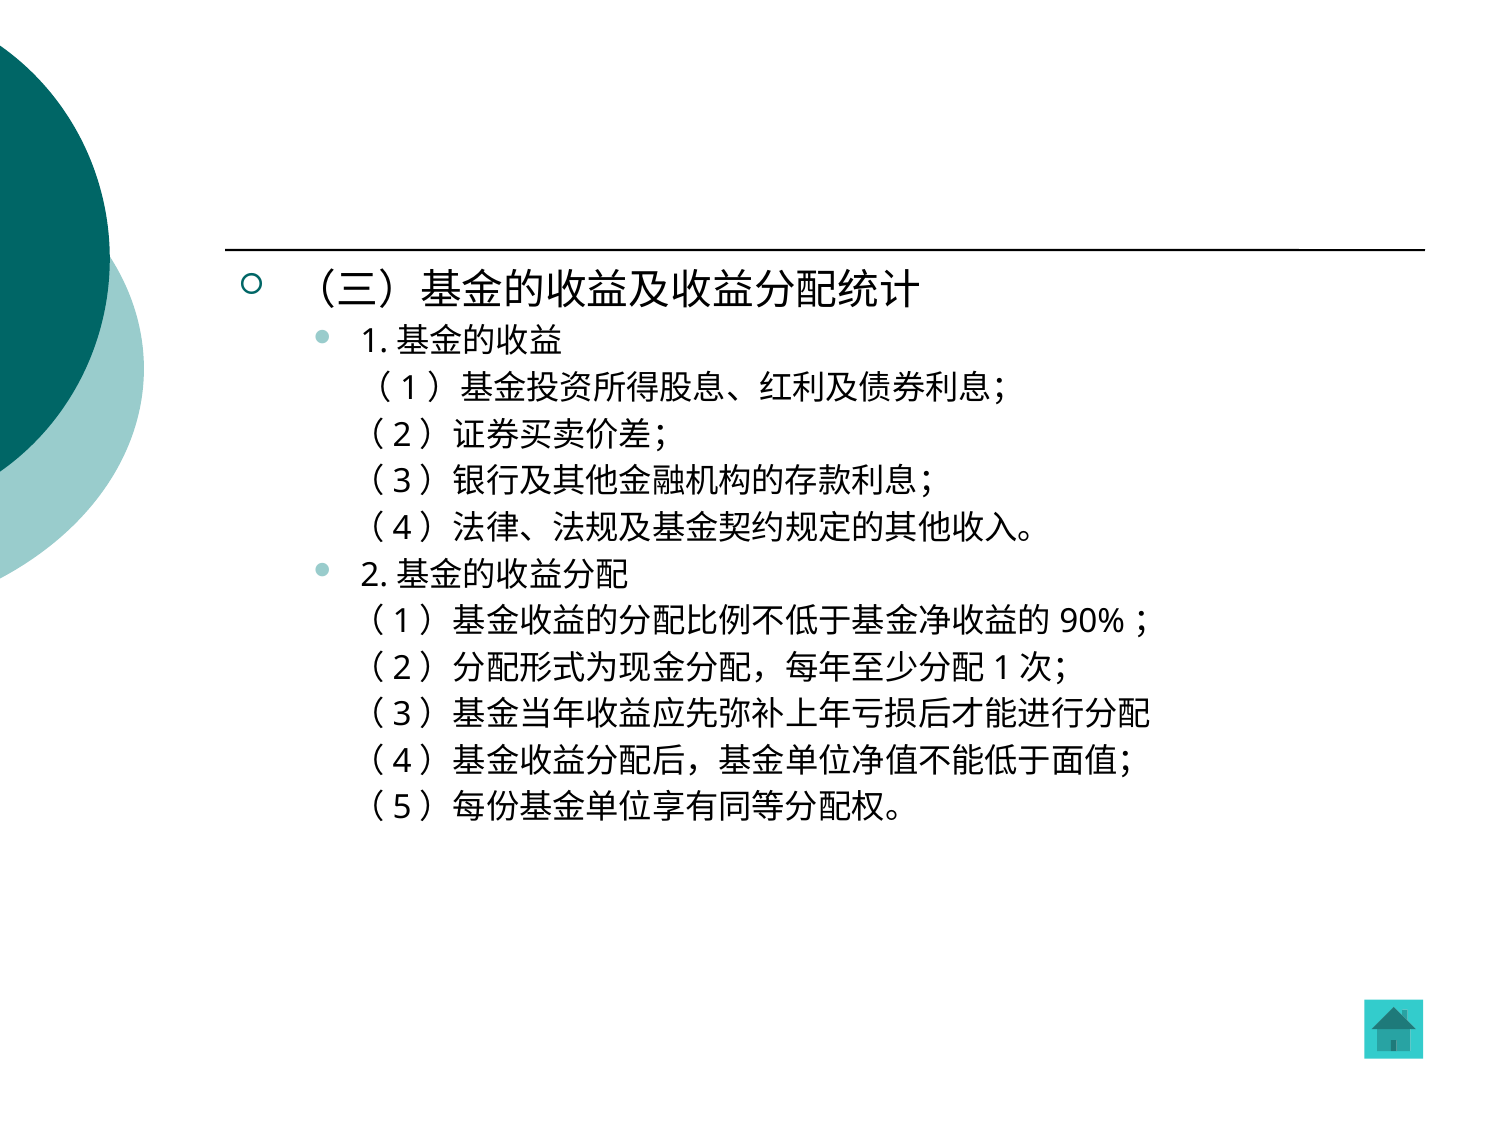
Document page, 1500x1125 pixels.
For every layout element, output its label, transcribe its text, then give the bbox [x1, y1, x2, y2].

list （三）基金的收益及收益分配统计 1.基金的收益 （1）基金投资所得股息、红利及债券利息； （2）证券买卖价差； （3）银行及其他金融机构的存款利息； （4）法律、法规及基金契约规定的其他收入。 2.基金的收益分配 （1）基金收益的分配比例不低于基金净收益的90%； （2）分配形式为现金分配，每年至少分配1次； （3）基金当年收益应先弥补上年亏损后才能进行分配 （4）基金收益分配后，基金单位净值不能低于面值； （5）每份基金单位享有同等分配权。 [223, 255, 1424, 1000]
text_box [1364, 999, 1424, 1059]
